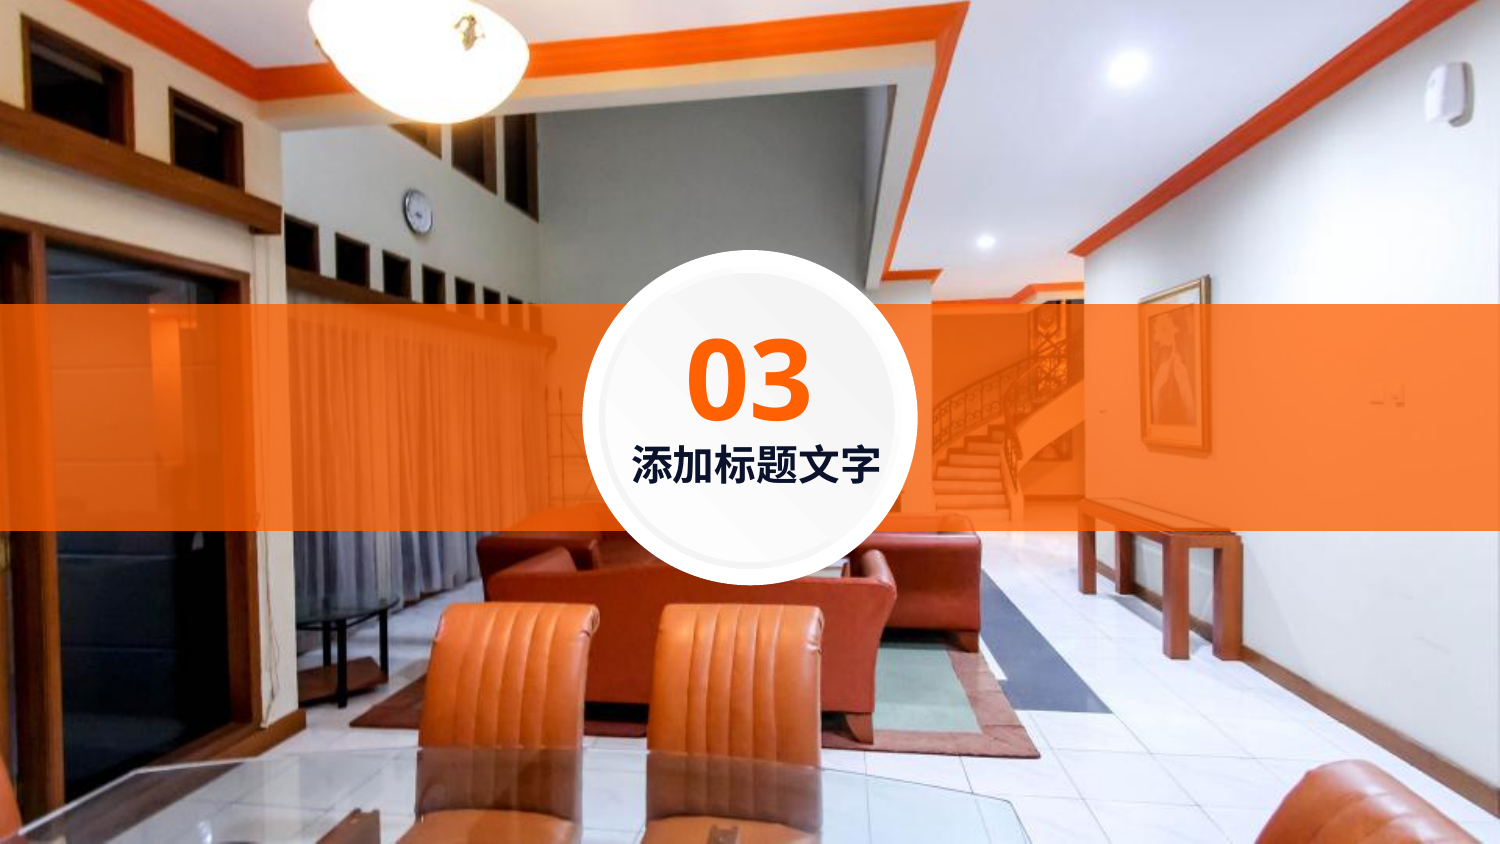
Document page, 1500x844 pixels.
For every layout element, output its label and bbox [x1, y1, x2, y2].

picture [0, 0, 1500, 844]
text_box [598, 266, 902, 569]
